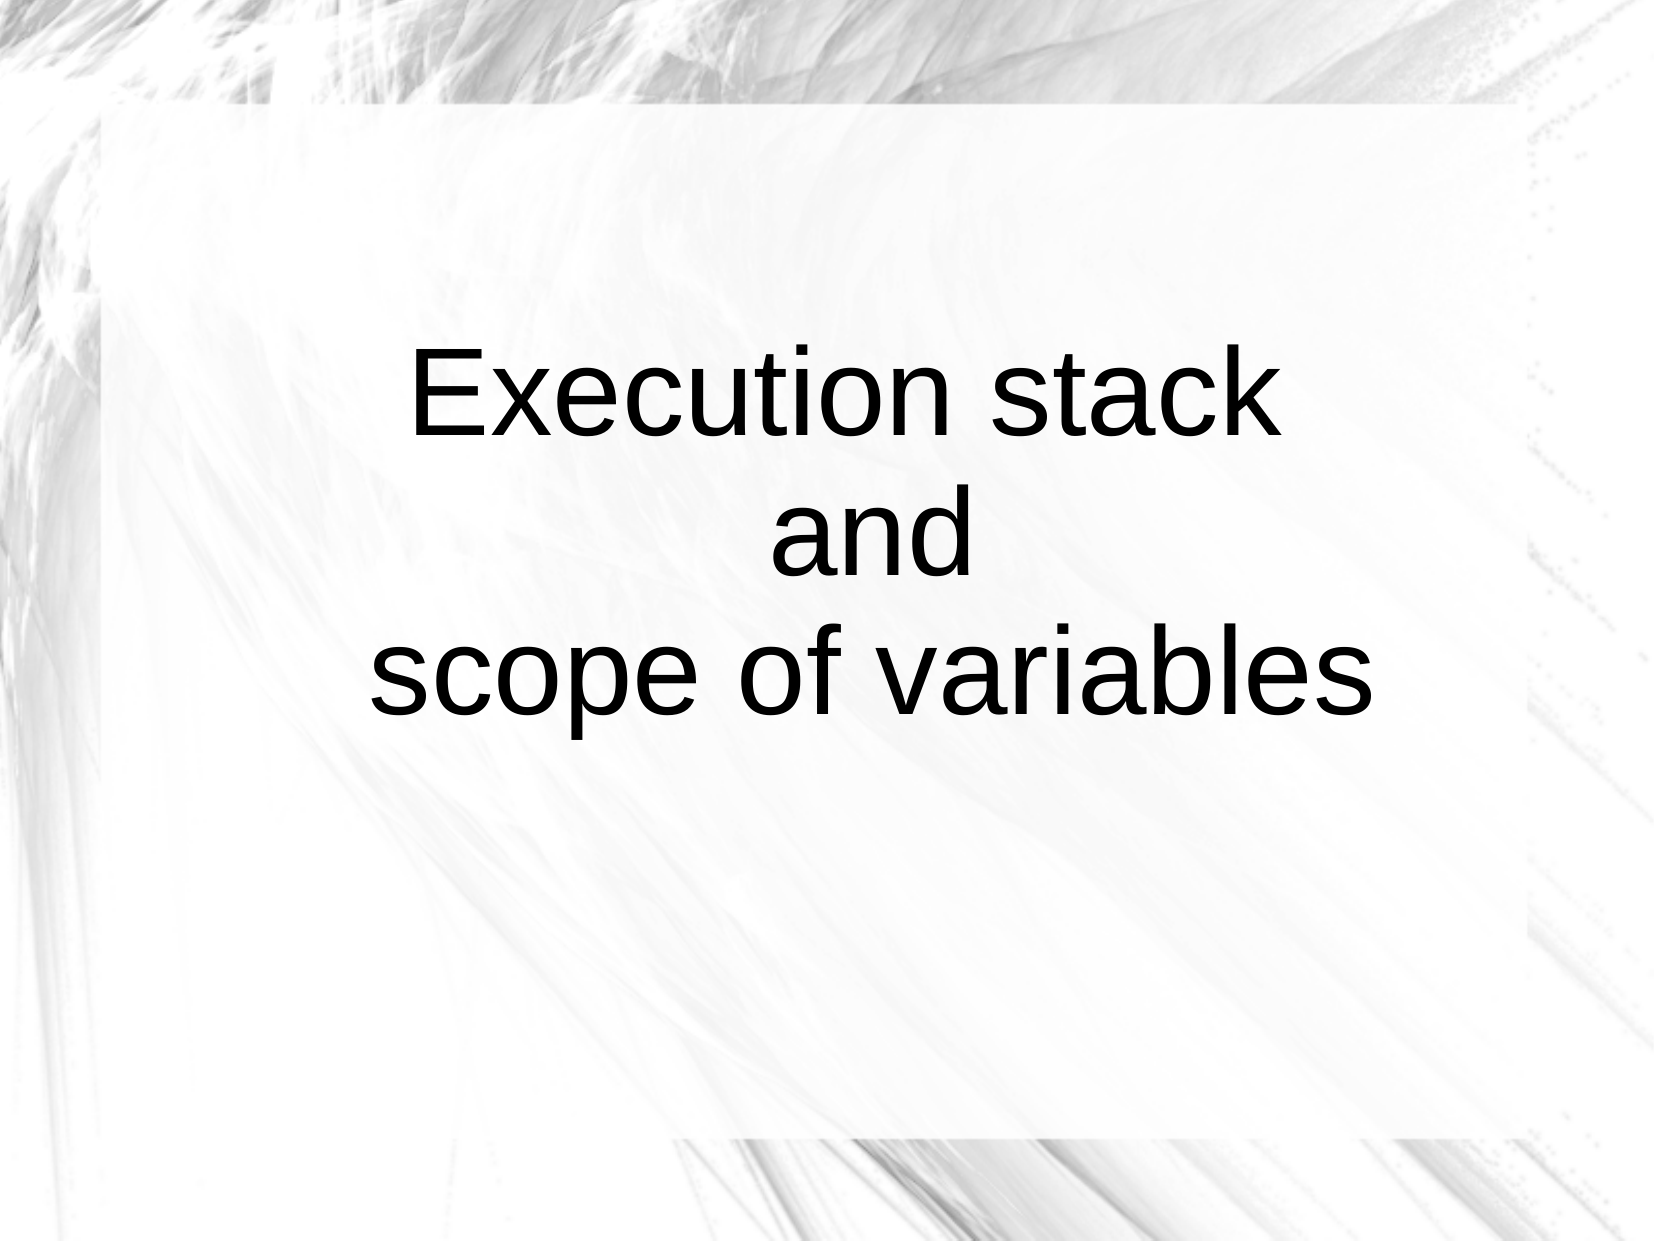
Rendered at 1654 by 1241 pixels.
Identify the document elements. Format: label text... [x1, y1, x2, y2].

list Execution stack and scope of variables [118, 319, 1571, 1109]
picture [0, 0, 1654, 1241]
